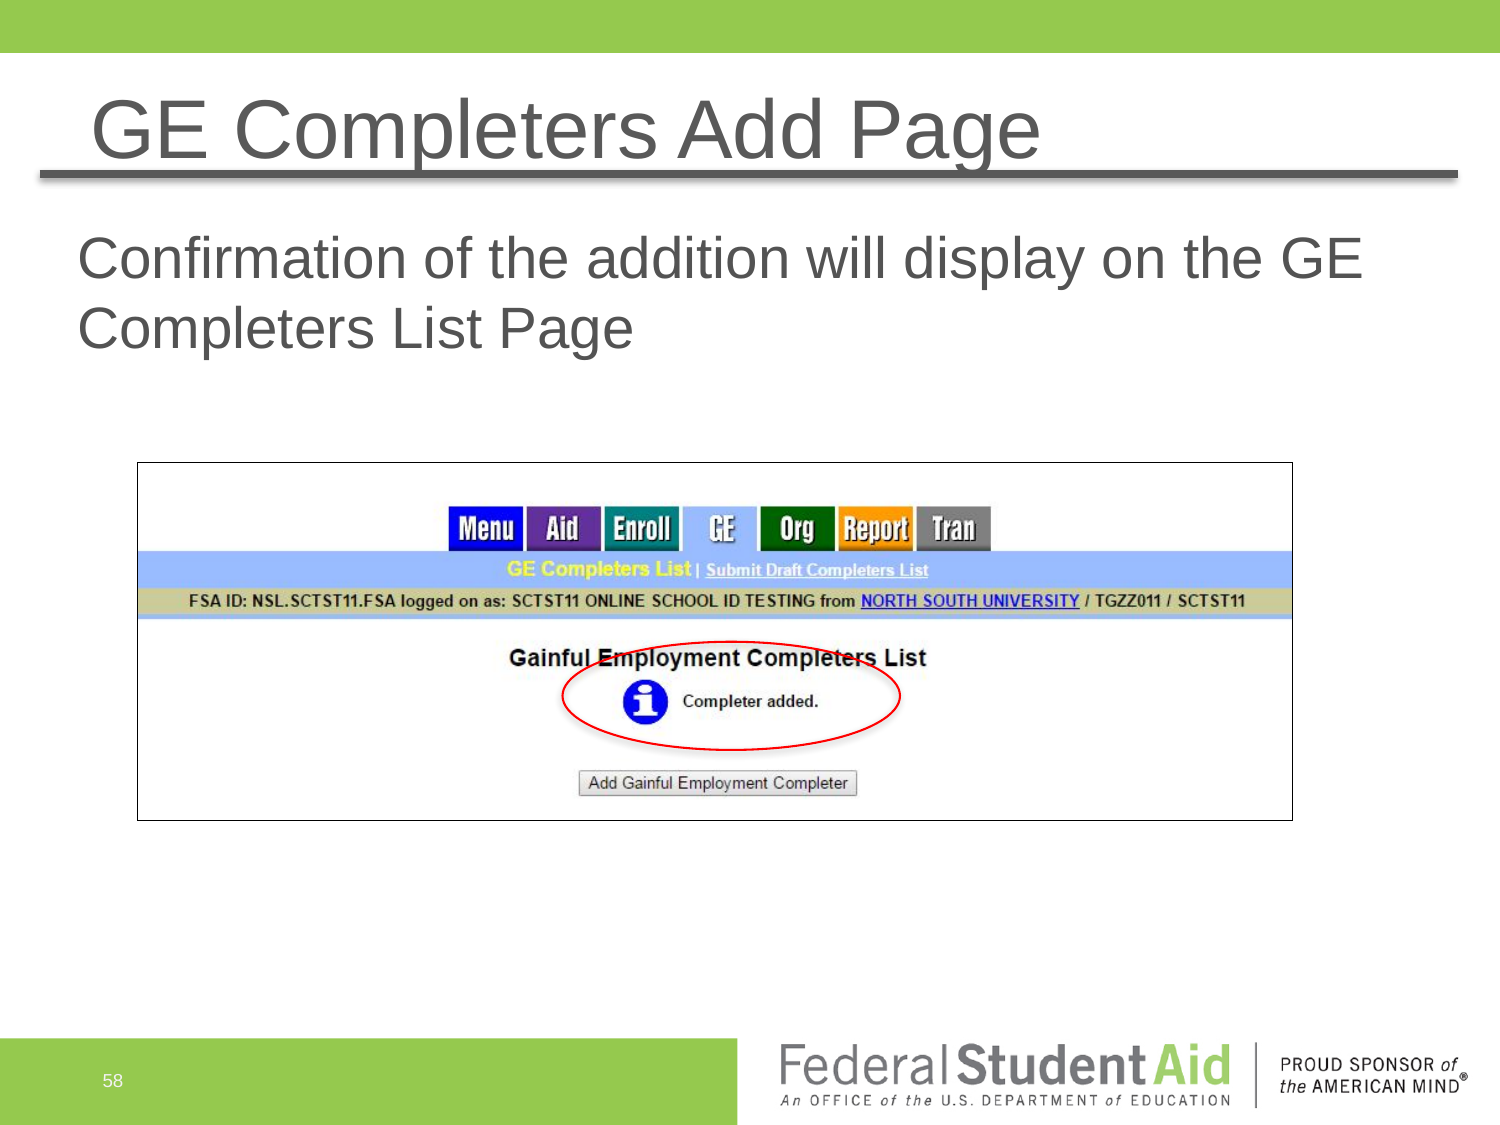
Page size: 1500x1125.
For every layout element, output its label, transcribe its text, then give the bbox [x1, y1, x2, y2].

picture [137, 462, 1293, 822]
slide_number 58 [87, 1050, 438, 1110]
list Confirmation of the addition will display on the GE Completers List Page [62, 212, 1438, 955]
title GE Completers Add Page [75, 67, 1479, 175]
picture [761, 1018, 1488, 1125]
